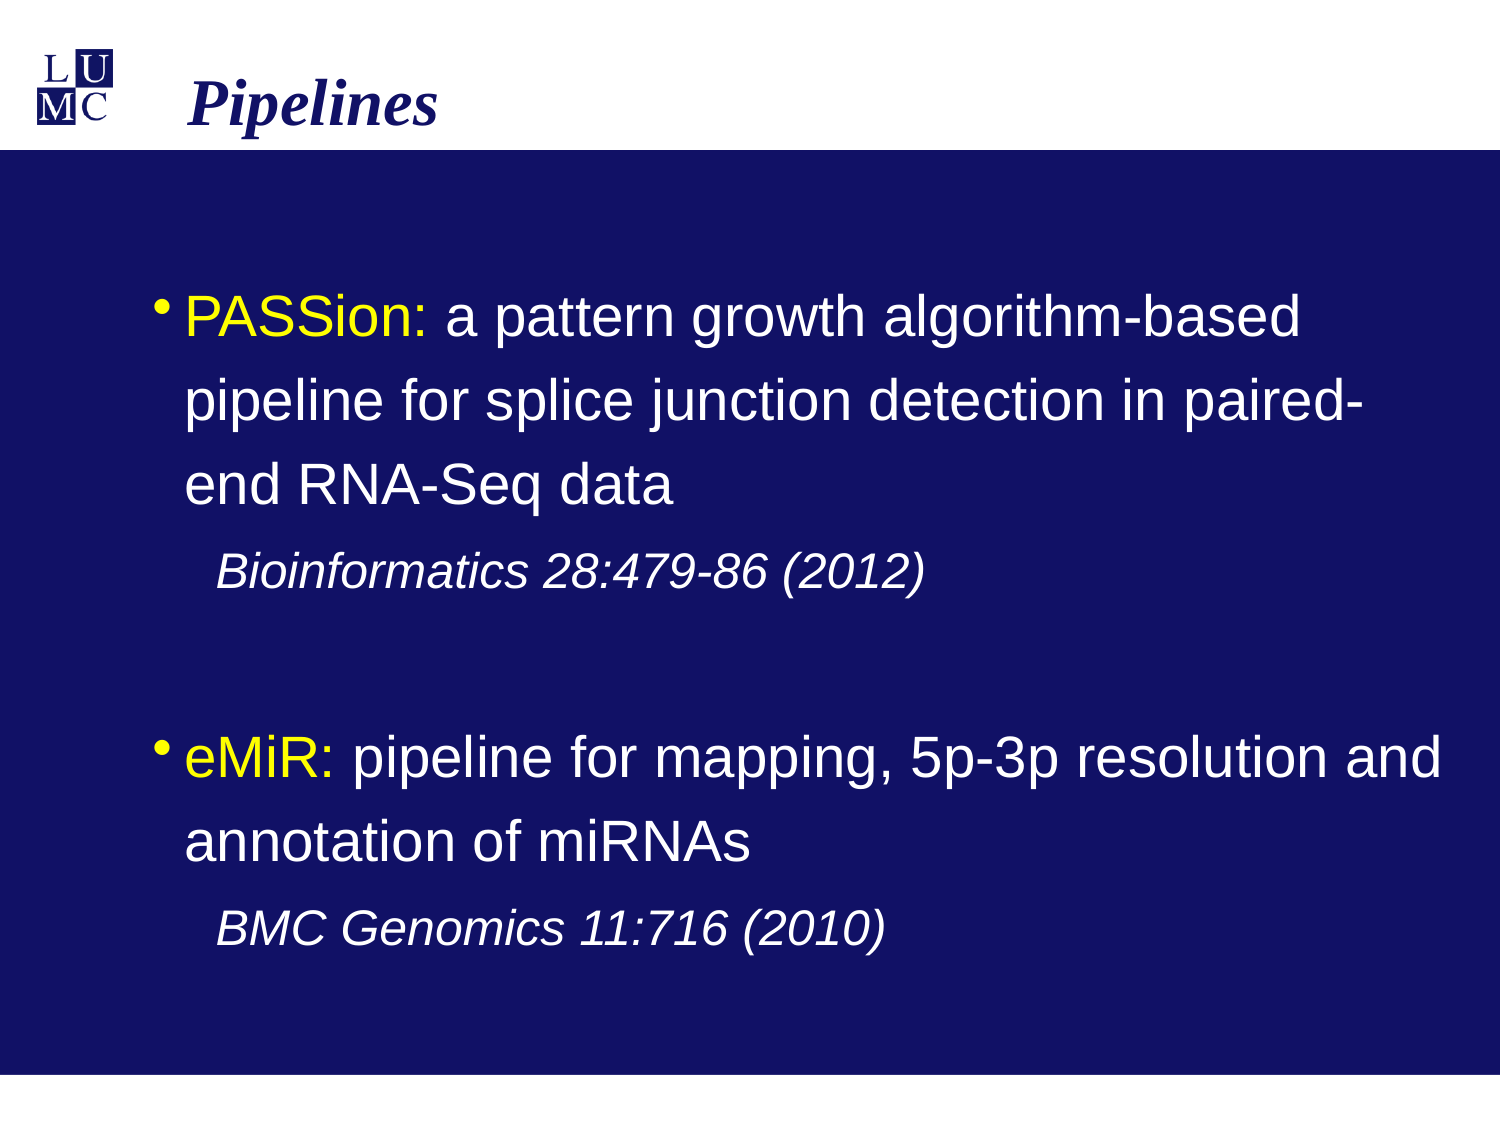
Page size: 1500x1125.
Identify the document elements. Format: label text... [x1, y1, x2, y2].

list PASSion: a pattern growth algorithm-based pipeline for splice junction detection in paired-end RNA-Seq data Bioinformatics 28:479-86 (2012) eMiR: pipeline for mapping, 5p-3p resolution and annotation of miRNAs BMC Genomics 11:716 (2010) [137, 174, 1463, 1038]
picture [37, 49, 113, 125]
title Pipelines [187, 19, 1463, 141]
